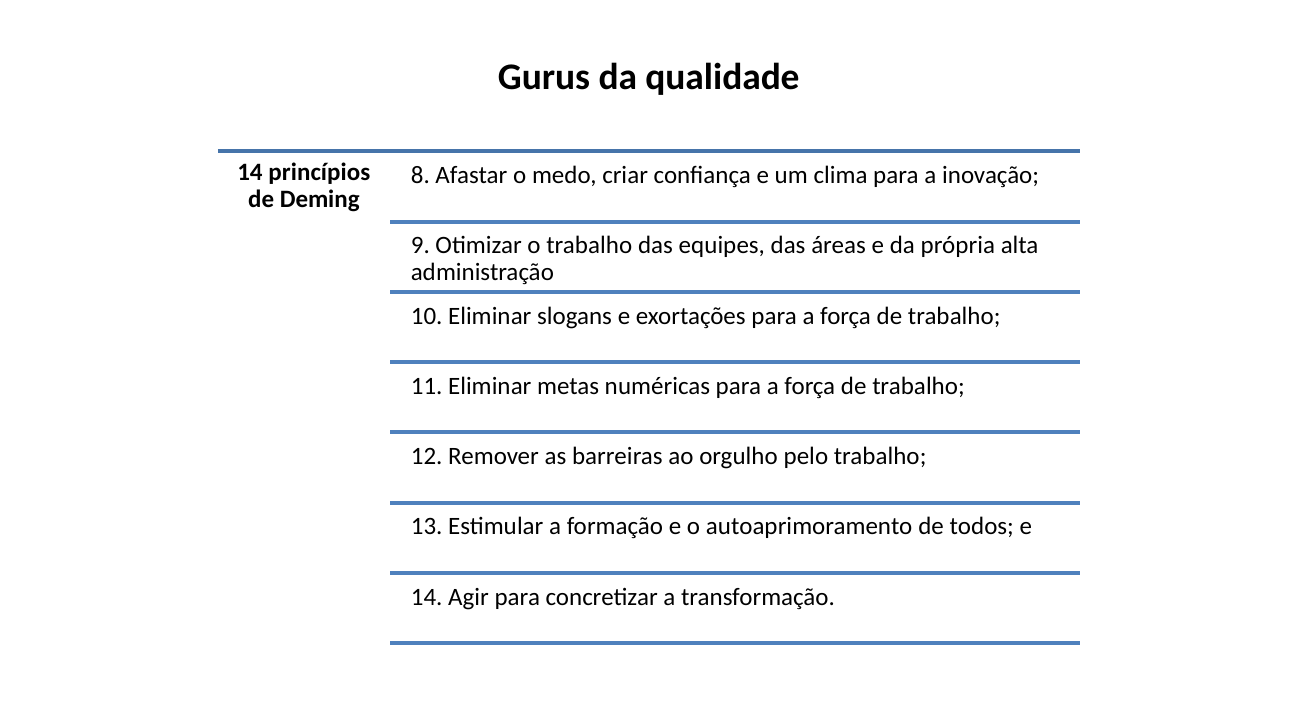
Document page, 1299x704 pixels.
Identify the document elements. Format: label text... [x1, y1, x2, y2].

text_box EXEMLO [993, 498, 1263, 697]
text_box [217, 151, 1081, 648]
text_box Gurus da qualidade [2, 44, 1297, 106]
